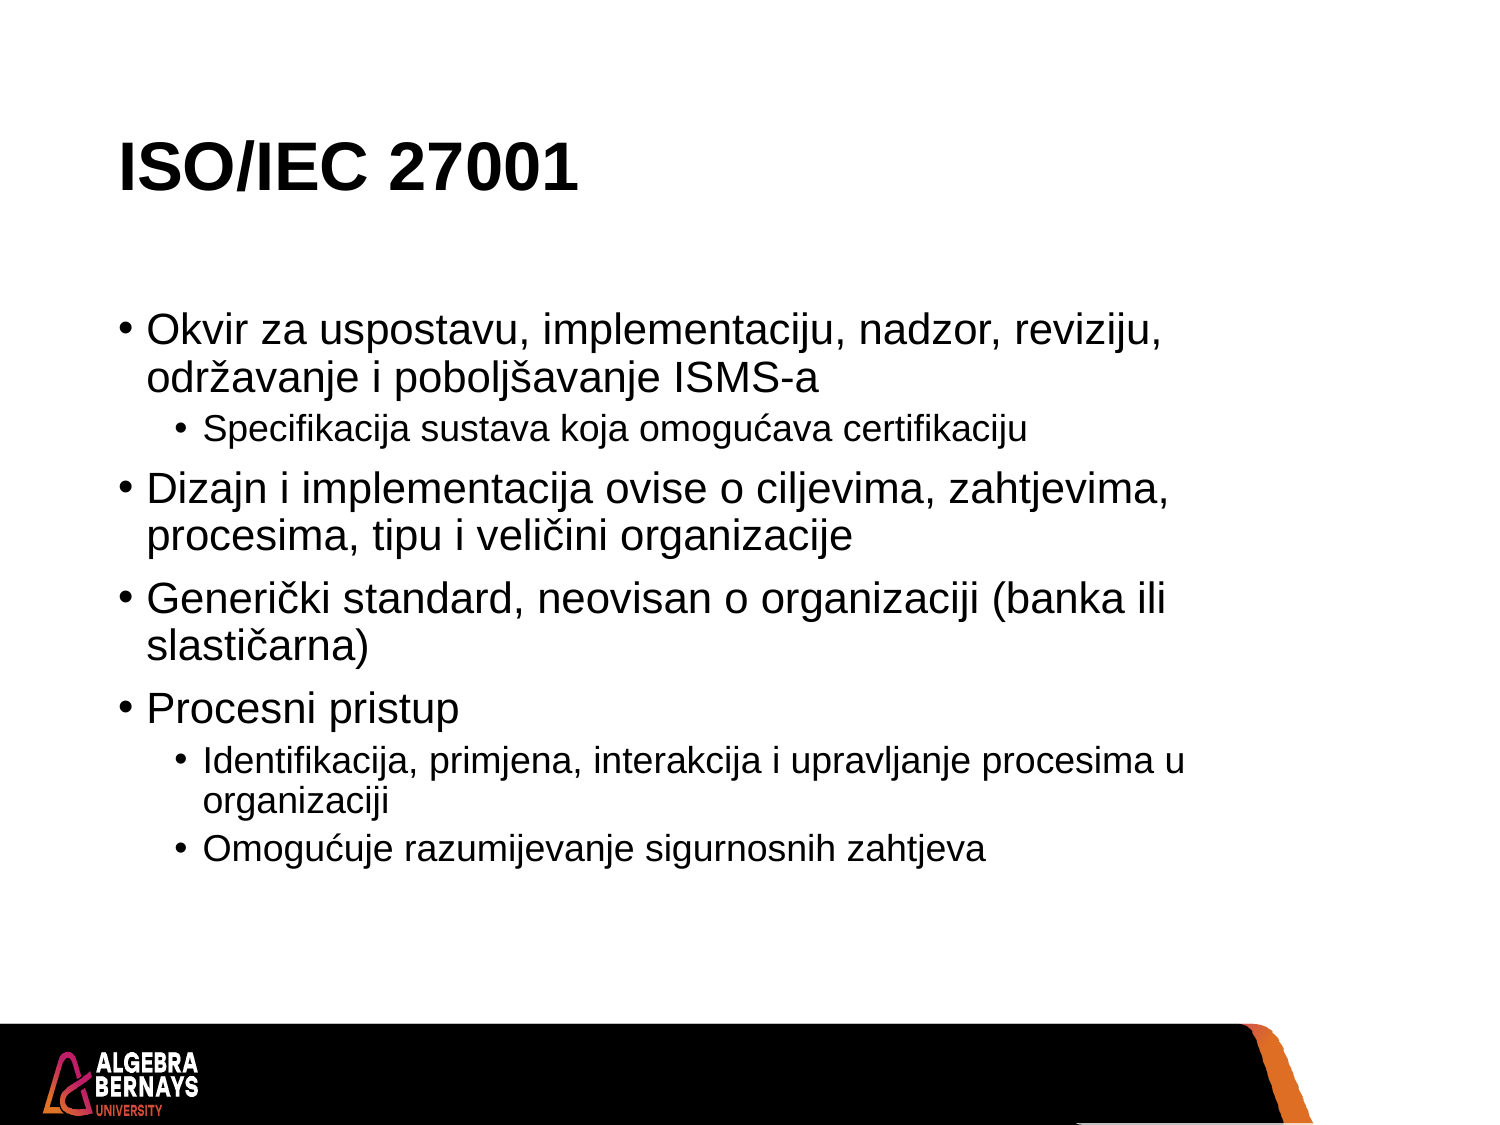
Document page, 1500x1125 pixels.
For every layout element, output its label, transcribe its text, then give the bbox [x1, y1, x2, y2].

picture [0, 1023, 1468, 1125]
title ISO/IEC 27001 [103, 59, 1397, 278]
list Okvir za uspostavu, implementaciju, nadzor, reviziju, održavanje i poboljšavanje ISMS-a Specifikacija sustava koja omogućava certifikaciju Dizajn i implementacija ovise o ciljevima, zahtjevima, procesima, tipu i veličini organizacije Generički standard, neovisan o organizaciji (banka ili slastičarna) Procesni pristup Identifikacija, primjena, interakcija i upravljanje procesima u organizaciji Omogućuje razumijevanje sigurnosnih zahtjeva [103, 299, 1397, 1014]
